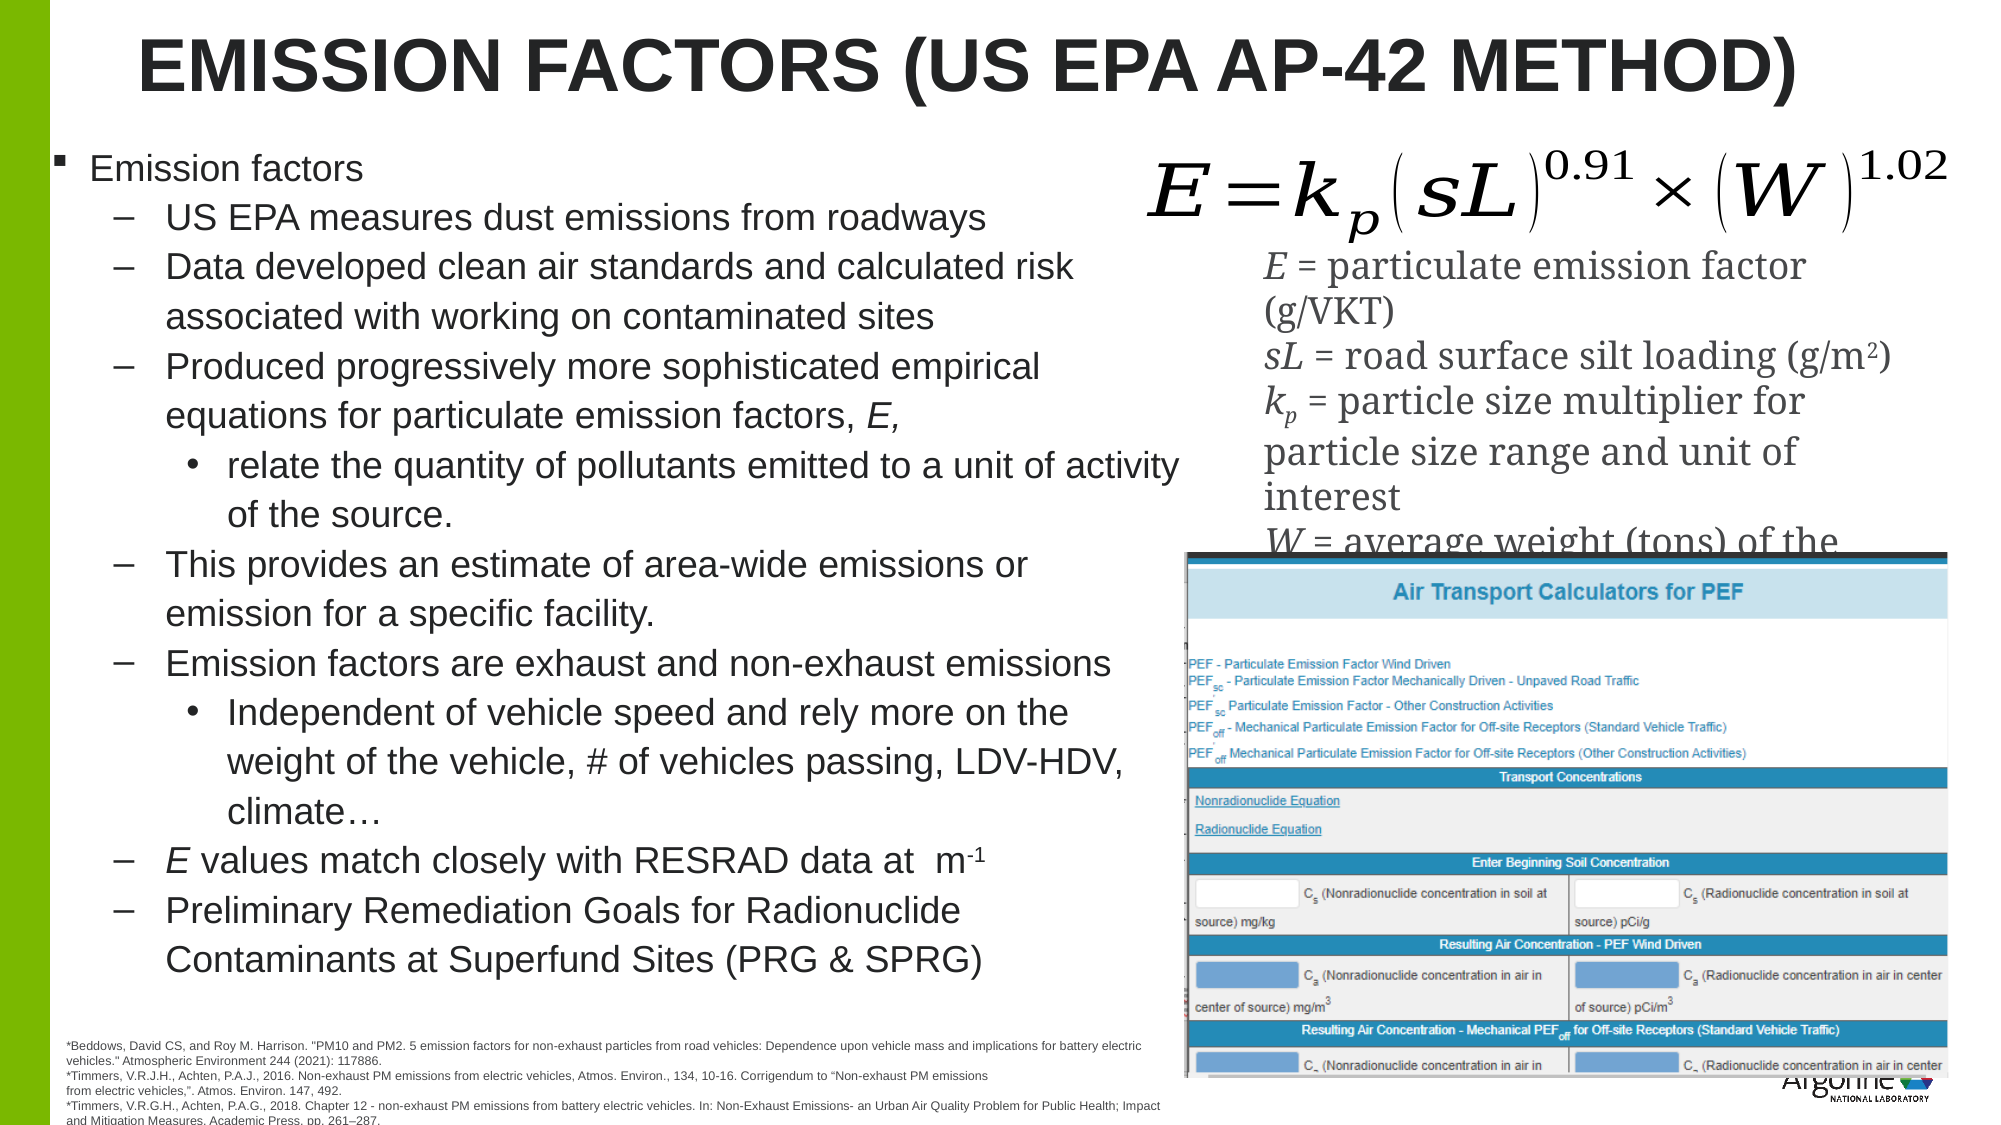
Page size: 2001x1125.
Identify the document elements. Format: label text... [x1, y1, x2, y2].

text_box E = particulate emission factor (g/VKT) sL = road surface silt loading (g/m2) kp = particle size multiplier for particle size range and unit of interest W = average weight (tons) of the vehicles traveling the road [1248, 234, 1908, 552]
picture [1183, 552, 1949, 1111]
title Emission Factors (US EPA AP-42 method) [137, 0, 1863, 109]
text_box *Beddows, David CS, and Roy M. Harrison. "PM10 and PM2. 5 emission factors for non-exhaust particles from road vehicles: Dependence upon vehicle mass and implications for battery electric vehicles." Atmospheric Environment 244 (2021): 117886. *Timmers, V.R.J.H., Achten, P.A.J., 2016. Non-exhaust PM emissions from electric vehicles, Atmos. Environ., 134, 10-16. Corrigendum to “Non-exhaust PM emissions from electric vehicles,”. Atmos. Environ. 147, 492. *Timmers, V.R.G.H., Achten, P.A.G., 2018. Chapter 12 - non-exhaust PM emissions from battery electric vehicles. In: Non-Exhaust Emissions- an Urban Air Quality Problem for Public Health; Impact and Mitigation Measures. Academic Press, pp. 261–287. [51, 1030, 1185, 1125]
